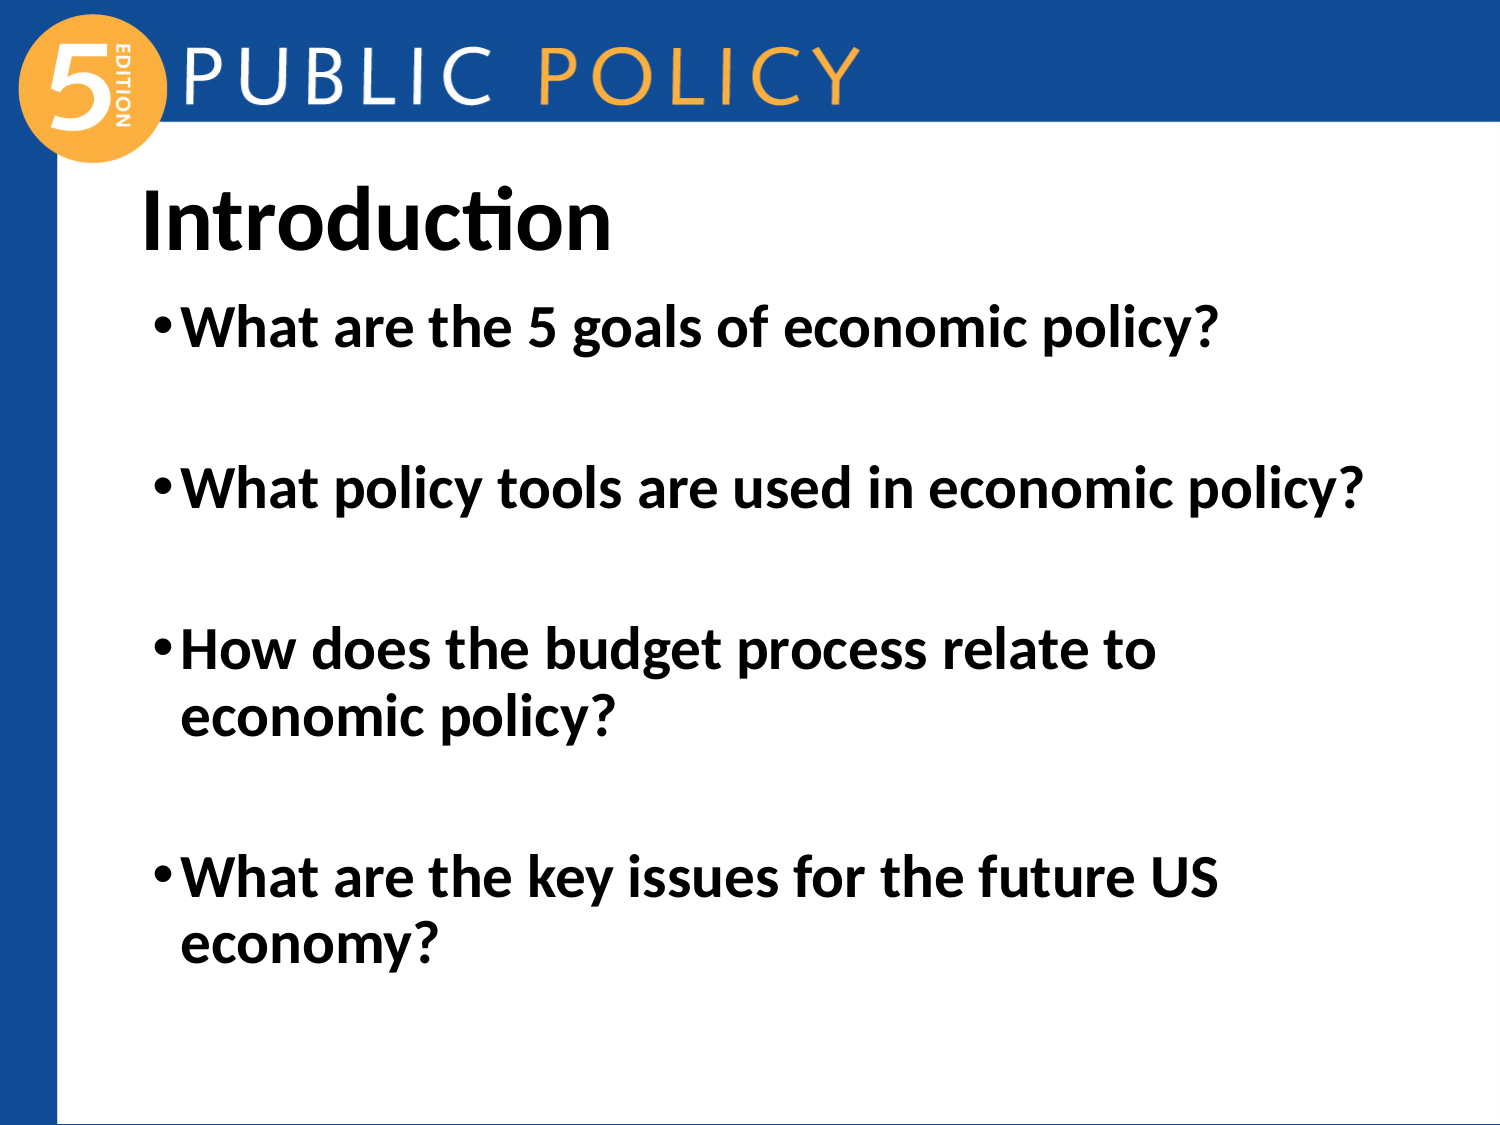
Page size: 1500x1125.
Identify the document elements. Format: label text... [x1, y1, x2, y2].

picture [0, 0, 1500, 1125]
list What are the 5 goals of economic policy? What policy tools are used in economic policy? How does the budget process relate to economic policy? What are the key issues for the future US economy? [137, 287, 1413, 1038]
title Introduction [125, 112, 1419, 330]
